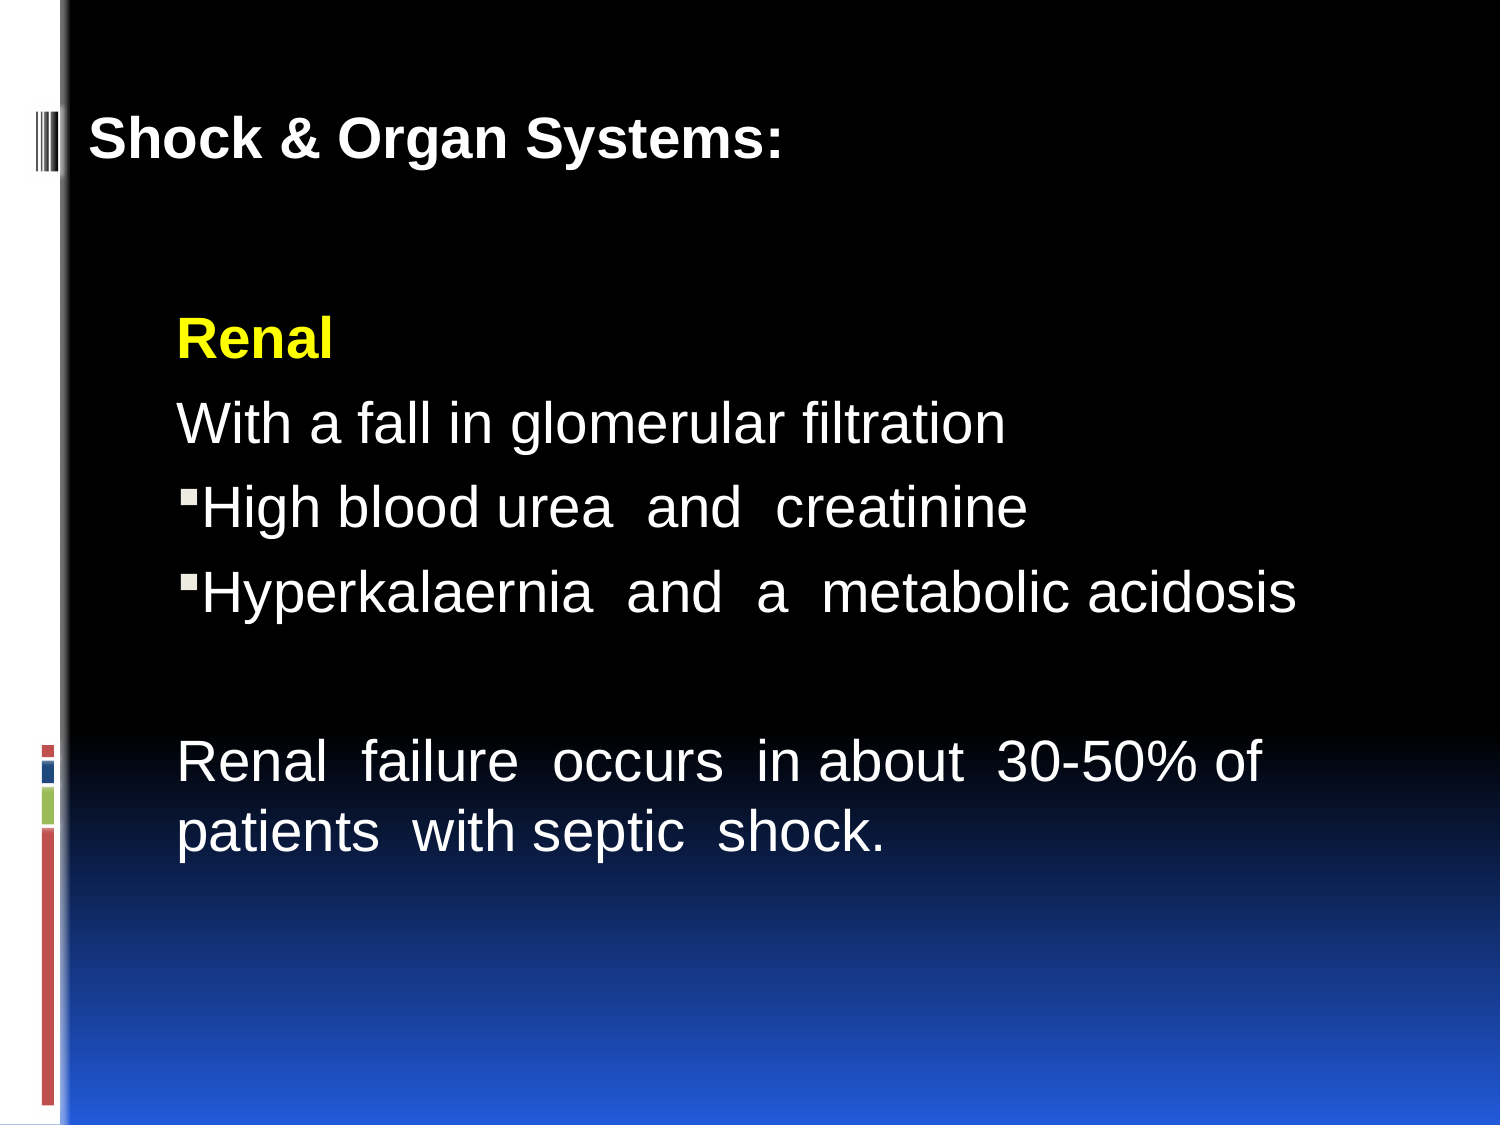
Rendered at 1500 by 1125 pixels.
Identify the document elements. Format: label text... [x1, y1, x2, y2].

text_box Shock & Organ Systems: [62, 92, 850, 178]
list Renal With a fall in glomerular filtration High blood urea and creatinine Hyperkalaernia and a metabolic acidosis Renal failure occurs in about 30-50% of patients with septic shock. [149, 292, 1426, 1043]
